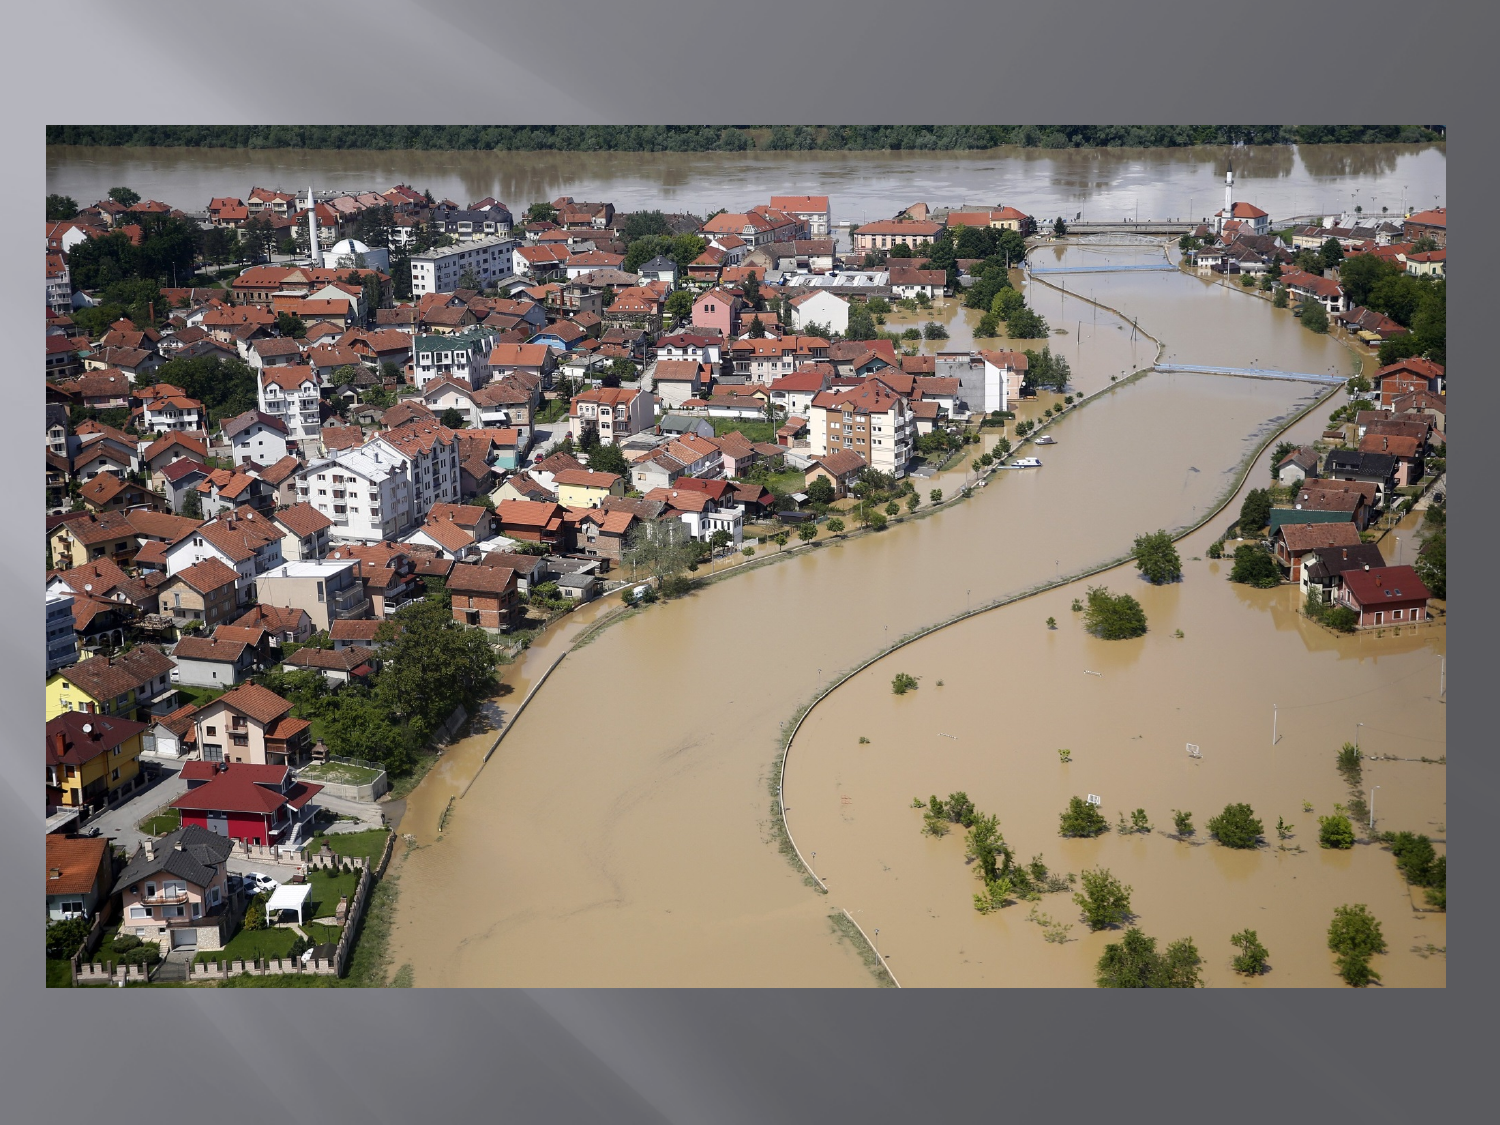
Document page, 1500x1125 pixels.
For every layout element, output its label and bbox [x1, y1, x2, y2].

list [46, 125, 1446, 988]
